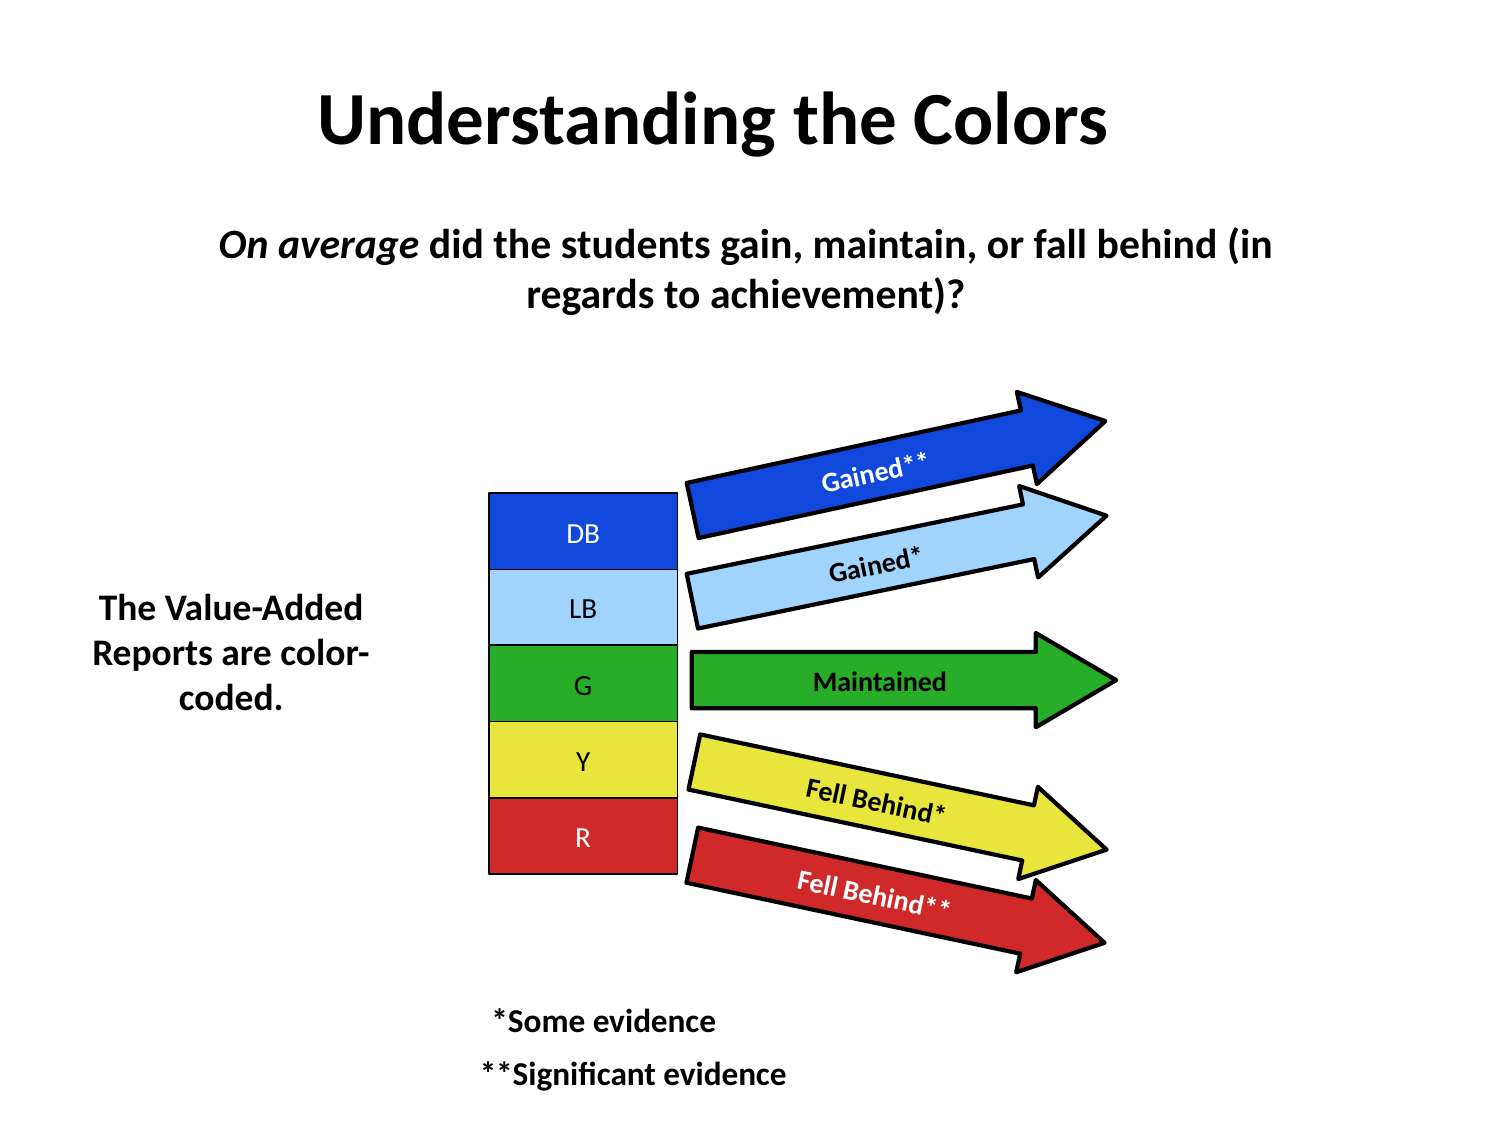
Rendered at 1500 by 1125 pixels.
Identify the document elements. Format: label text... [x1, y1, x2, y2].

text_box Gained* [684, 484, 1109, 631]
list Understanding the Colors [38, 62, 1389, 208]
text_box *Some evidence [476, 991, 951, 1047]
text_box DB [487, 491, 680, 572]
text_box Fell Behind** [684, 825, 1107, 975]
text_box R [487, 796, 680, 876]
text_box Fell Behind* [686, 732, 1109, 882]
text_box Maintained [689, 631, 1119, 730]
text_box The Value-Added Reports are color-coded. [62, 575, 400, 726]
text_box Y [487, 719, 680, 796]
text_box G [487, 647, 680, 719]
text_box LB [487, 572, 680, 647]
text_box Gained** [684, 389, 1108, 541]
text_box **Significant evidence [464, 1044, 939, 1100]
text_box On average did the students gain, maintain, or fall behind (in regards to achievement)? [137, 209, 1355, 325]
